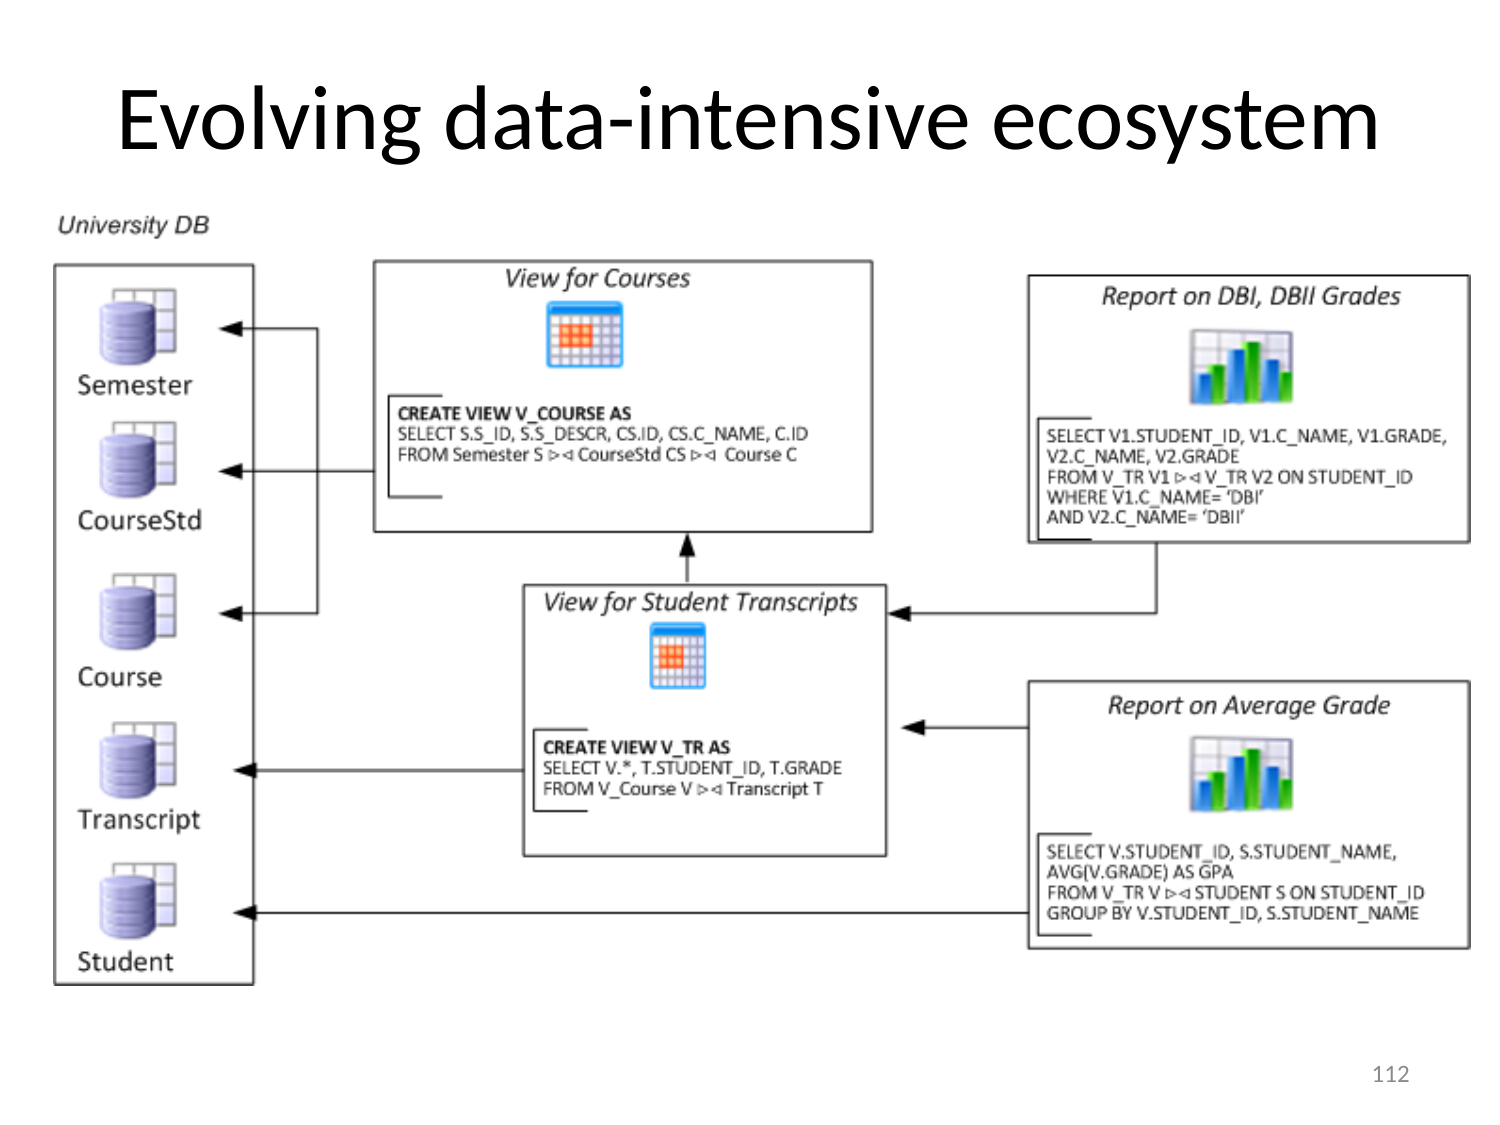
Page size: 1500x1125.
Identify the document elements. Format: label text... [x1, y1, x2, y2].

picture [52, 207, 1471, 986]
slide_number 112 [1074, 1042, 1425, 1103]
title Evolving data-intensive ecosystem [75, 19, 1425, 206]
